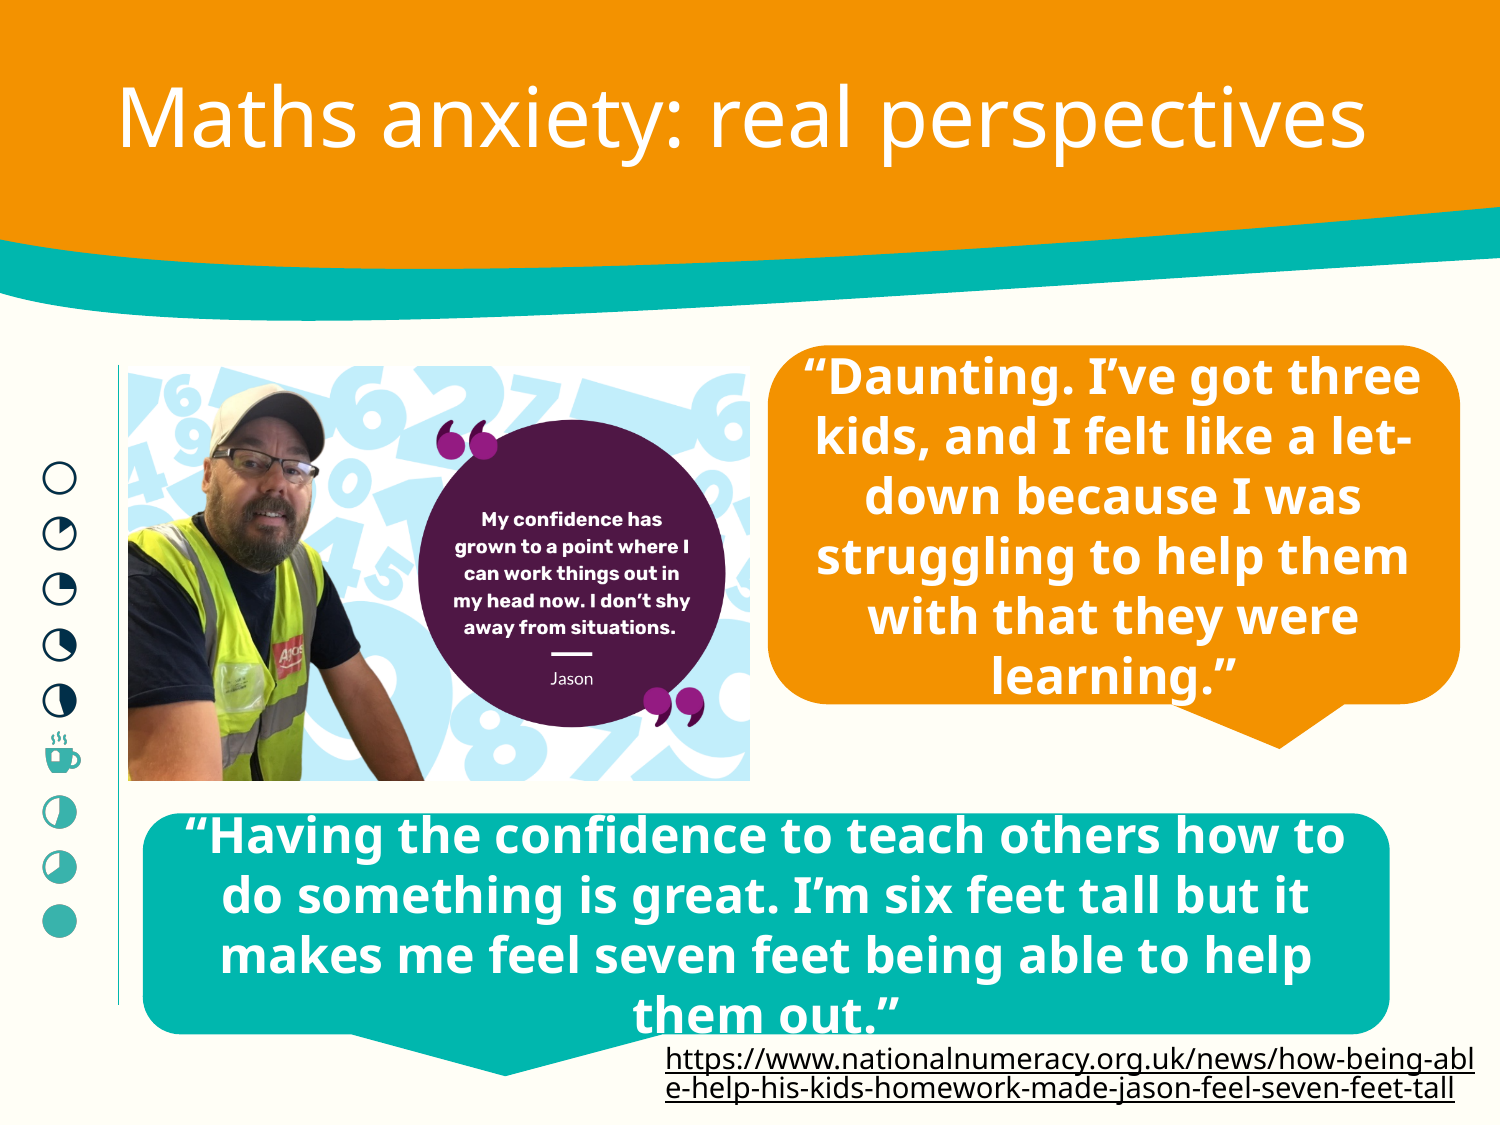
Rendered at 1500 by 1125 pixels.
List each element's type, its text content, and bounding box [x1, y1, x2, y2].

picture [38, 900, 81, 942]
list Maths anxiety: real perspectives [100, 67, 1411, 258]
picture [38, 568, 81, 610]
picture [128, 366, 750, 781]
picture [38, 791, 81, 833]
picture [38, 512, 81, 555]
text_box “Daunting. I’ve got three kids, and I felt like a let-down because I was struggling to help them with that they were learning.” [767, 345, 1461, 750]
text_box https://www.nationalnumeracy.org.uk/news/how-being-able-help-his-kids-homework-made-jason-feel-seven-feet-tall [650, 1033, 1500, 1123]
picture [36, 725, 90, 779]
picture [38, 624, 81, 666]
picture [38, 679, 81, 722]
picture [38, 846, 81, 888]
text_box “Having the confidence to teach others how to do something is great. I’m six feet tall but it makes me feel seven feet being able to help them out.” [142, 813, 1390, 1077]
picture [38, 457, 81, 499]
